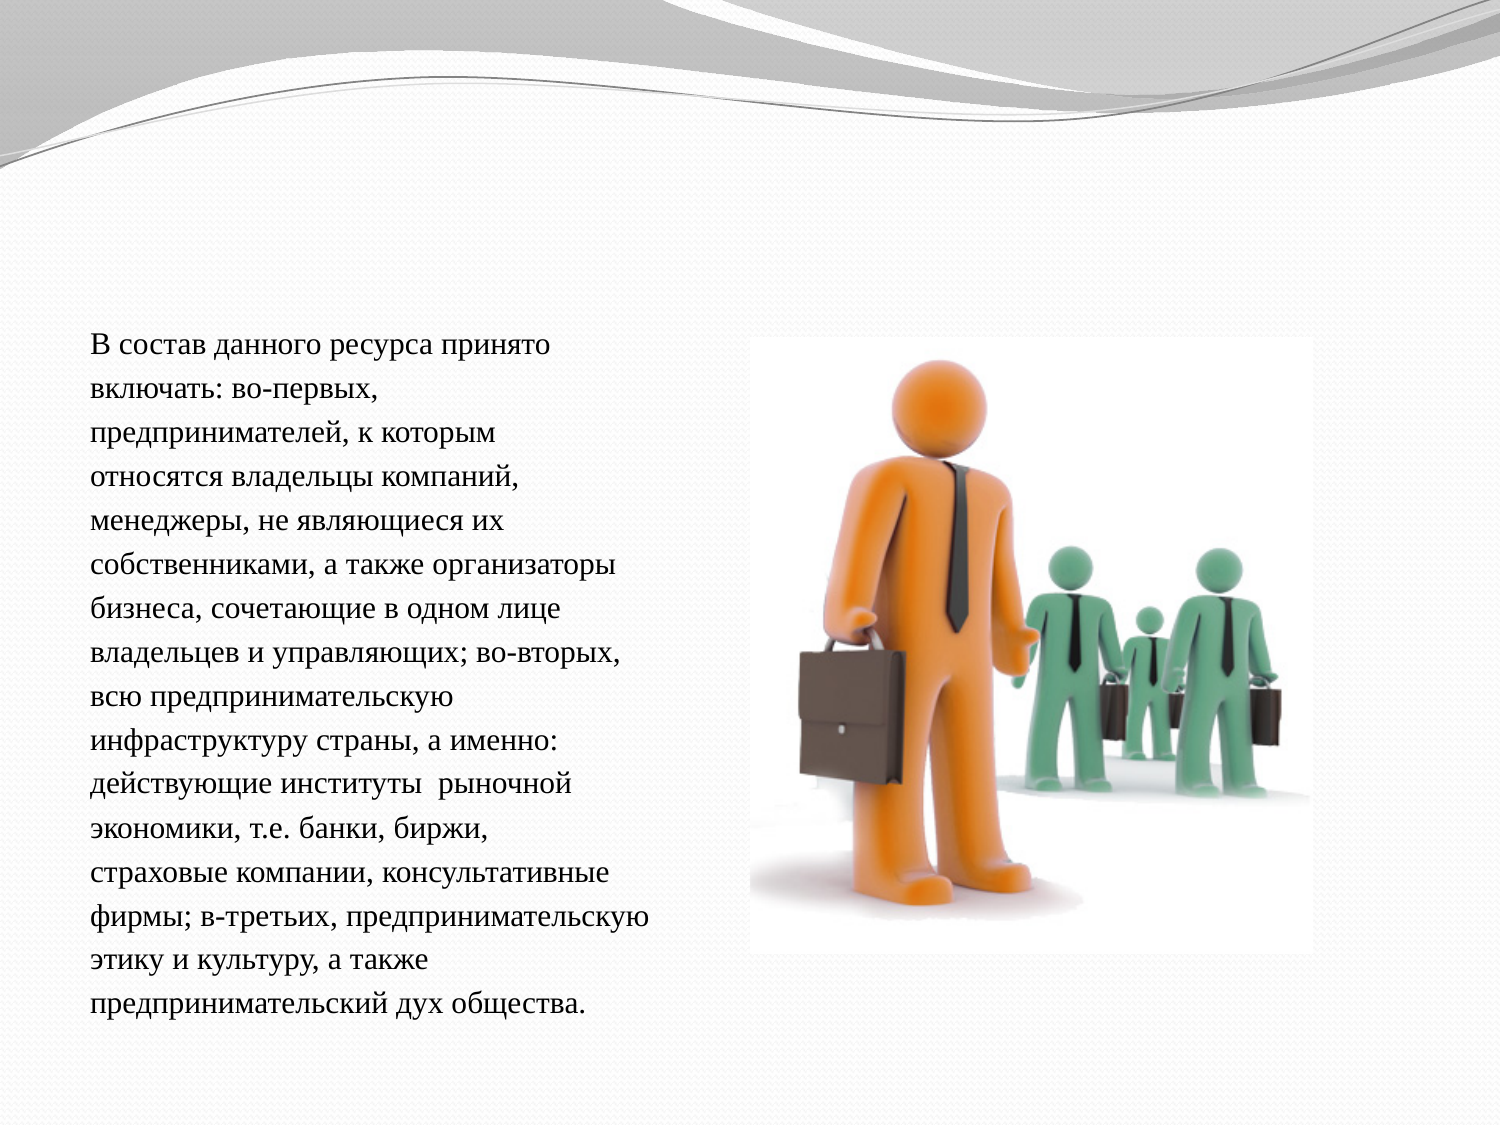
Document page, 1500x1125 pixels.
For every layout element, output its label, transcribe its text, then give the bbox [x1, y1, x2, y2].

list В состав данного ресурса принято включать: во-первых, предпринимателей, к которым относятся владельцы компаний, менеджеры, не являющиеся их соб­ственниками, а также организаторы бизнеса, сочетающие в одном лице владельцев и управляющих; во-вторых, всю предпринимательскую инфраструктуру страны, а именно: действующие институты рыночной экономики, т.е. банки, биржи, страховые компании, консультативные фирмы; в-третьих, предпринимательскую этику и культуру, а также предпринимательский дух общества. [74, 314, 738, 1043]
picture [749, 337, 1313, 954]
